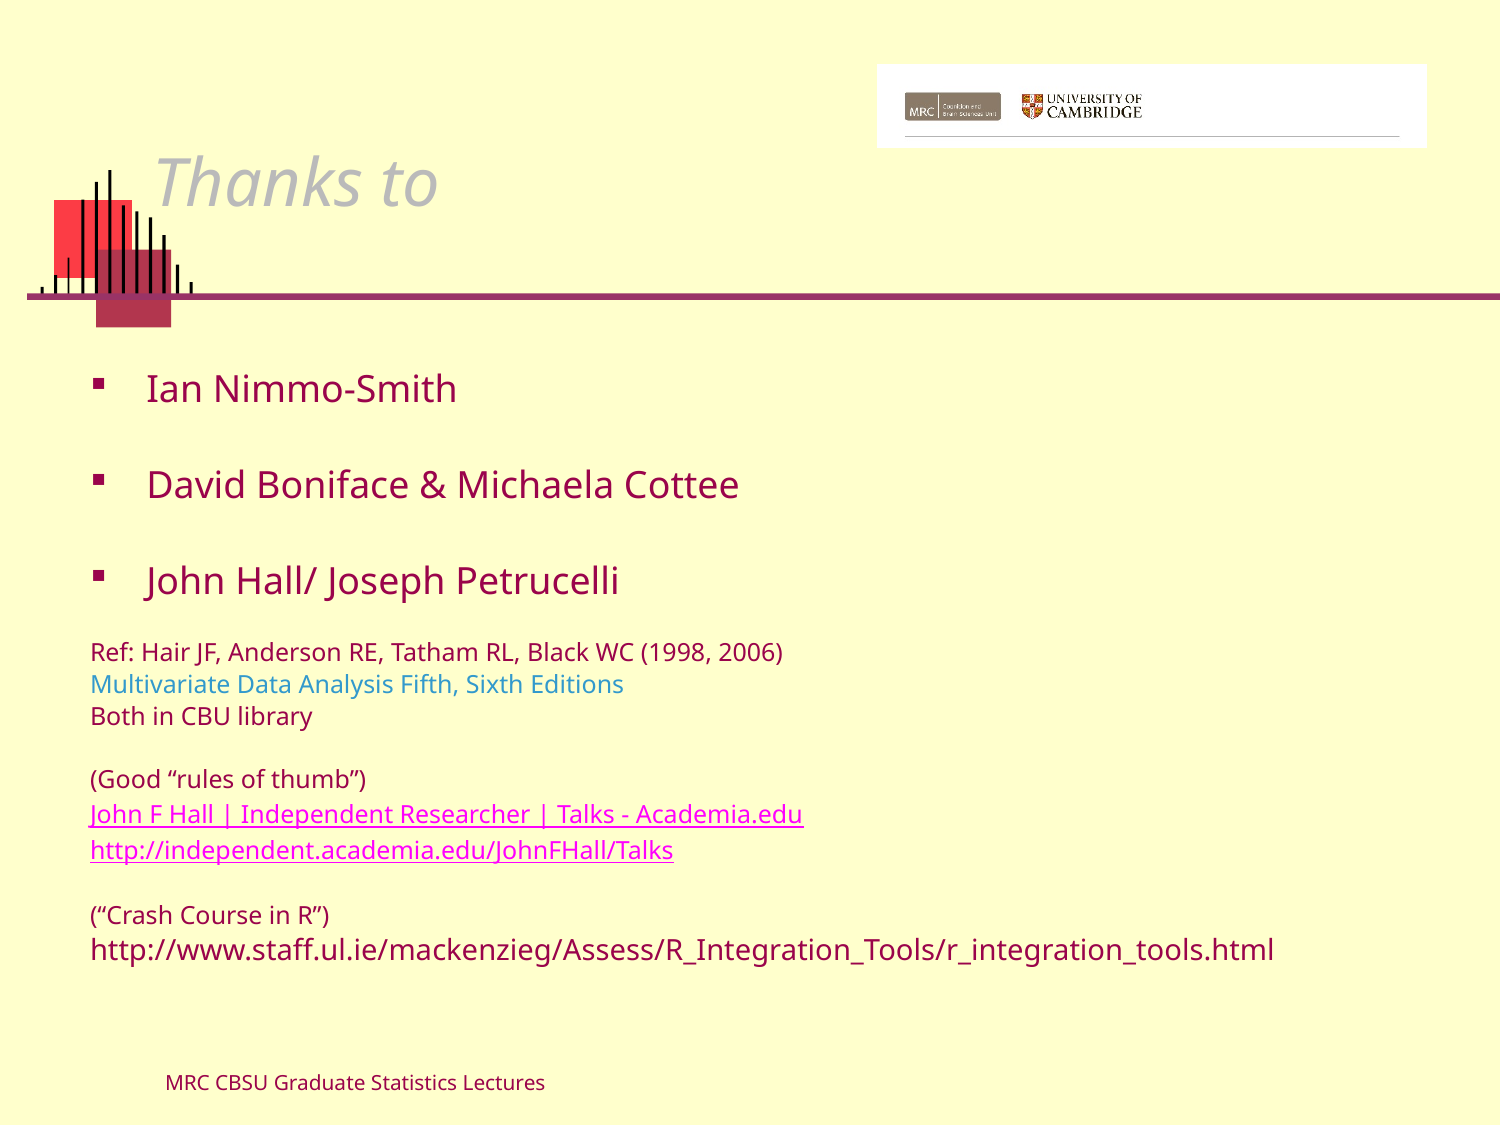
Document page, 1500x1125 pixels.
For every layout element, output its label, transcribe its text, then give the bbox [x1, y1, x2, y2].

picture [877, 64, 1427, 148]
list Ian Nimmo-Smith David Boniface & Michaela Cottee John Hall/ Joseph Petrucelli Ref: Hair JF, Anderson RE, Tatham RL, Black WC (1998, 2006) Multivariate Data Analysis Fifth, Sixth Editions Both in CBU library (Good “rules of thumb”) John F Hall | Independent Researcher | Talks - Academia.edu http://independent.academia.edu/JohnFHall/Talks (“Crash Course in R”) http://www.staff.ul.ie/mackenzieg/Assess/R_Integration_Tools/r_integration_tools.html [75, 262, 1425, 1038]
footer MRC CBSU Graduate Statistics Lectures [149, 1062, 988, 1101]
title Thanks to [137, 137, 988, 233]
